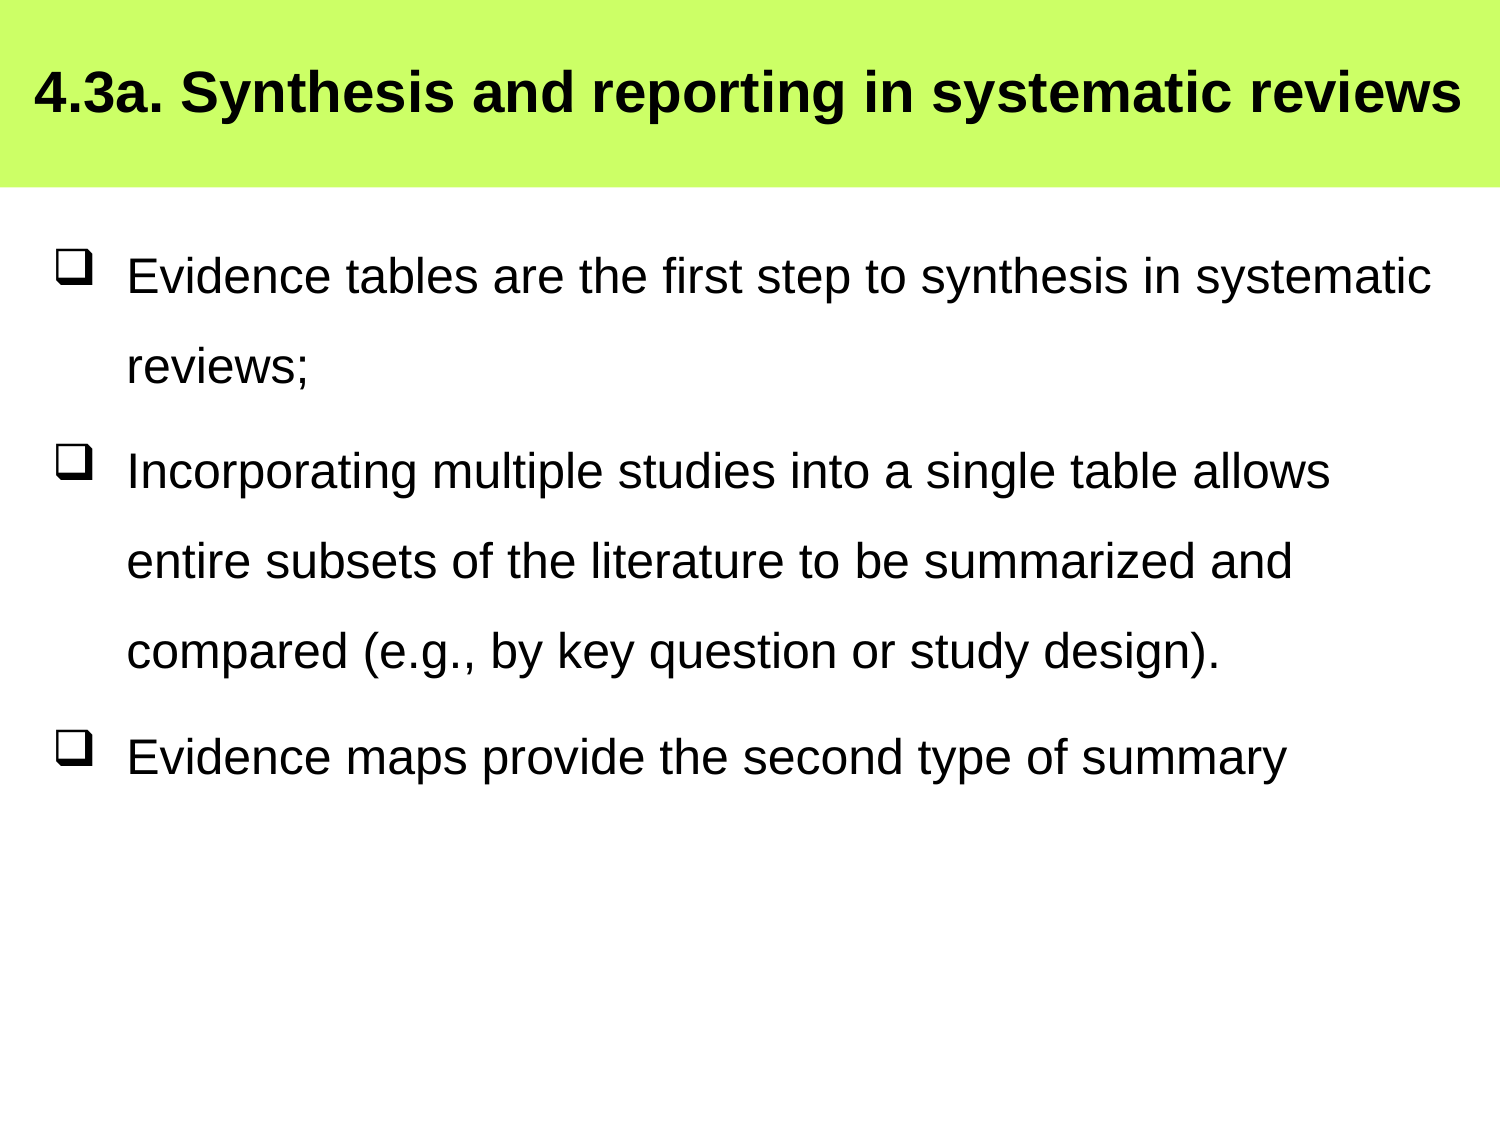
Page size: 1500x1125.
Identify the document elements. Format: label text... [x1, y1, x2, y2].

list Evidence tables are the first step to synthesis in systematic reviews; Incorporating multiple studies into a single table allows entire subsets of the literature to be summarized and compared (e.g., by key question or study design). Evidence maps provide the second type of summary [37, 205, 1475, 920]
title 4.3a. Synthesis and reporting in systematic reviews [0, 0, 1500, 188]
